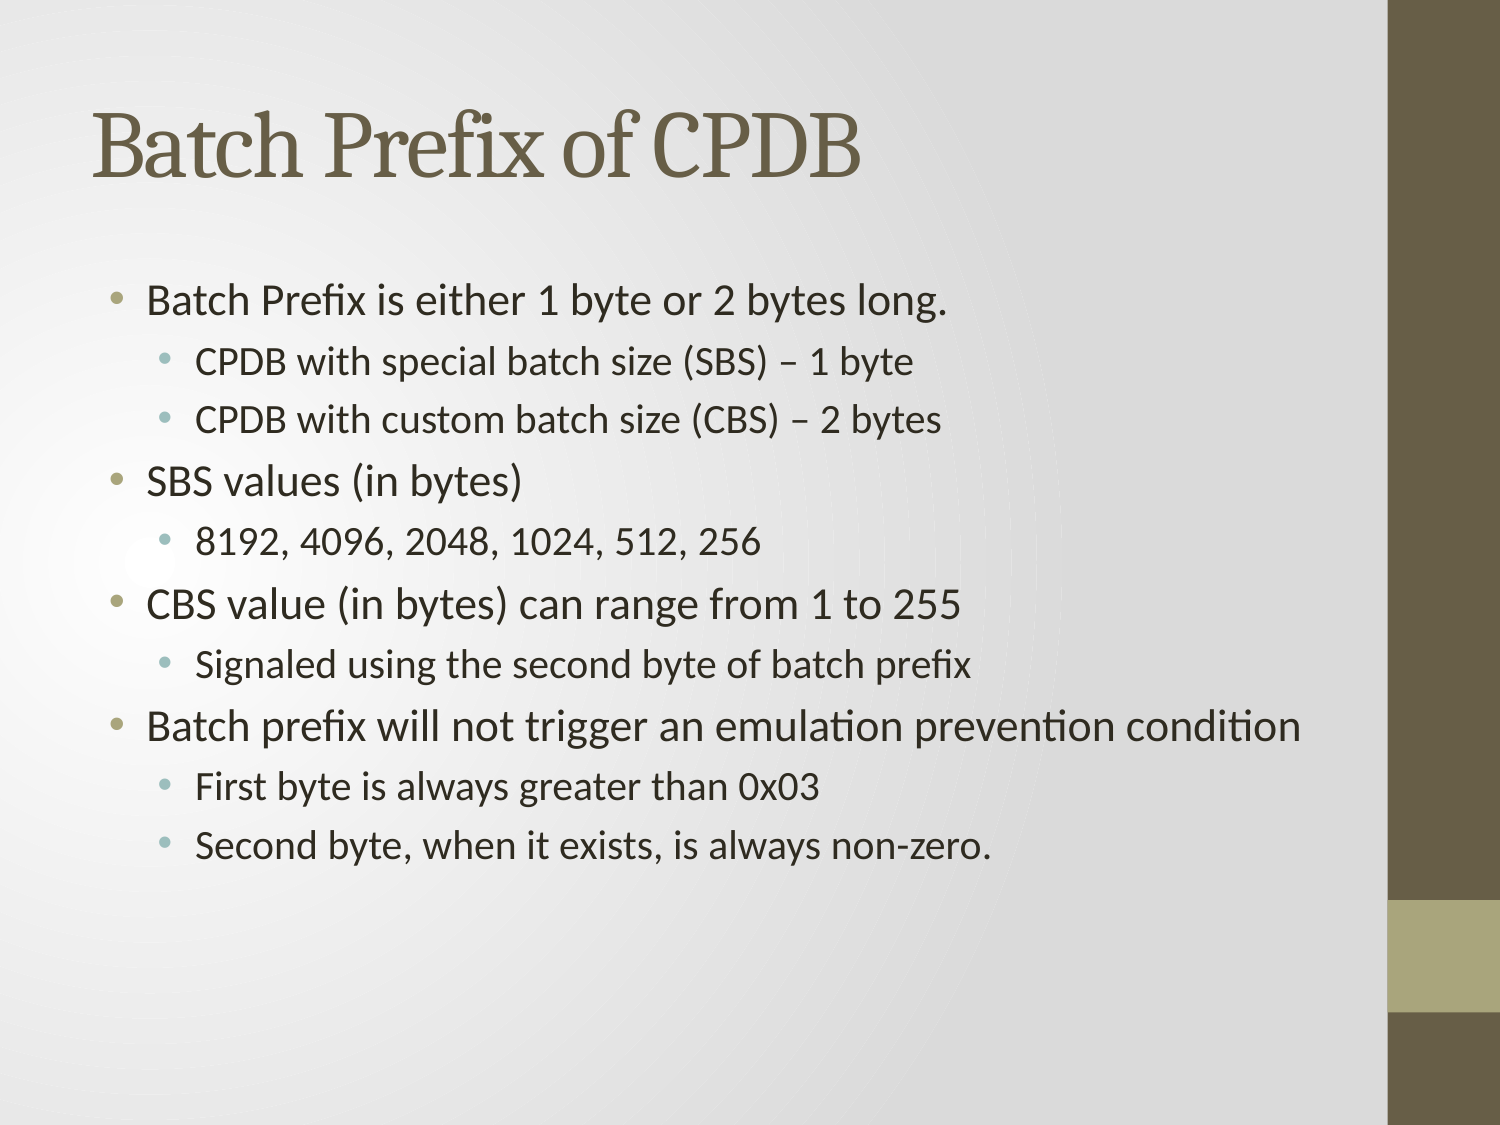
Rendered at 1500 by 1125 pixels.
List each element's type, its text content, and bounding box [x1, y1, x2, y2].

title Batch Prefix of CPDB [75, 45, 1325, 233]
list Batch Prefix is either 1 byte or 2 bytes long. CPDB with special batch size (SBS) – 1 byte CPDB with custom batch size (CBS) – 2 bytes SBS values (in bytes) 8192, 4096, 2048, 1024, 512, 256 CBS value (in bytes) can range from 1 to 255 Signaled using the second byte of batch prefix Batch prefix will not trigger an emulation prevention condition First byte is always greater than 0x03 Second byte, when it exists, is always non-zero. [75, 262, 1325, 1050]
